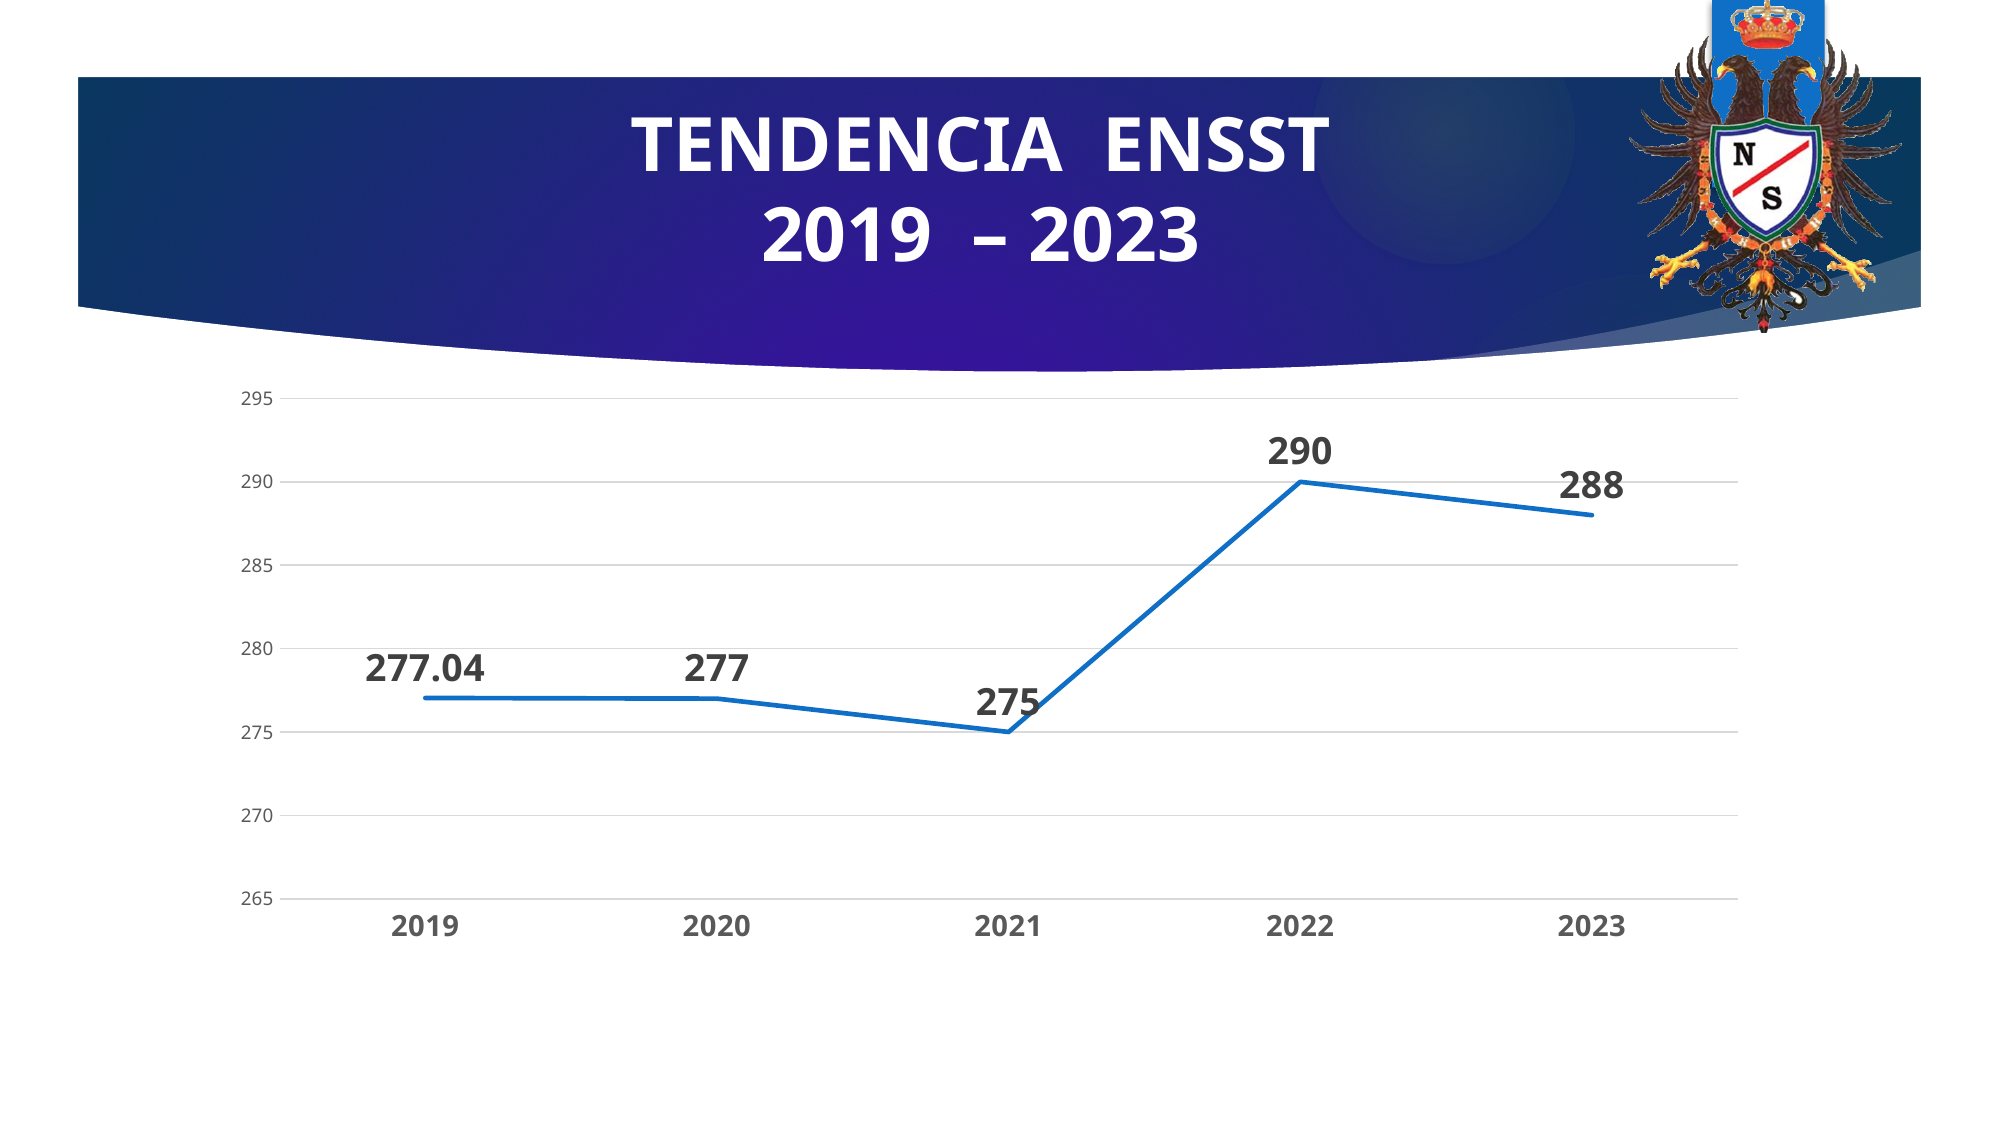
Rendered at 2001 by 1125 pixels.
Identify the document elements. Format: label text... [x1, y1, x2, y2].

title TENDENCIA ENSST 2019 – 2023 [275, 78, 1613, 296]
picture [1619, 0, 1909, 334]
chart [209, 373, 1770, 958]
